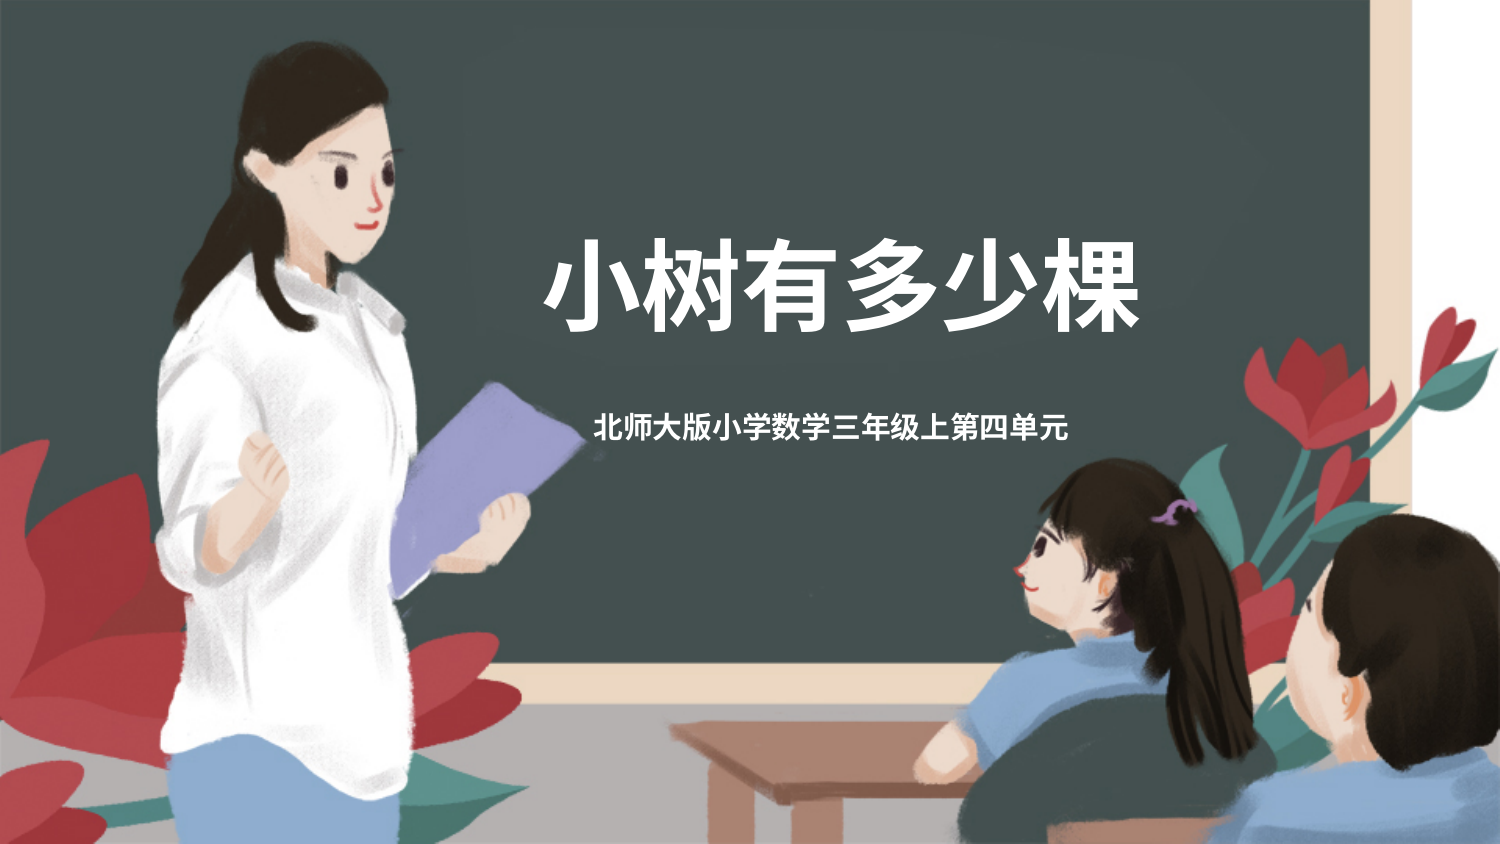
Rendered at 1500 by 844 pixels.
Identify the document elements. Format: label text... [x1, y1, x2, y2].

text_box 北师大版小学数学三年级上第四单元 [578, 408, 1136, 444]
text_box 小树有多少棵 [393, 211, 1291, 351]
picture [0, 0, 1500, 844]
